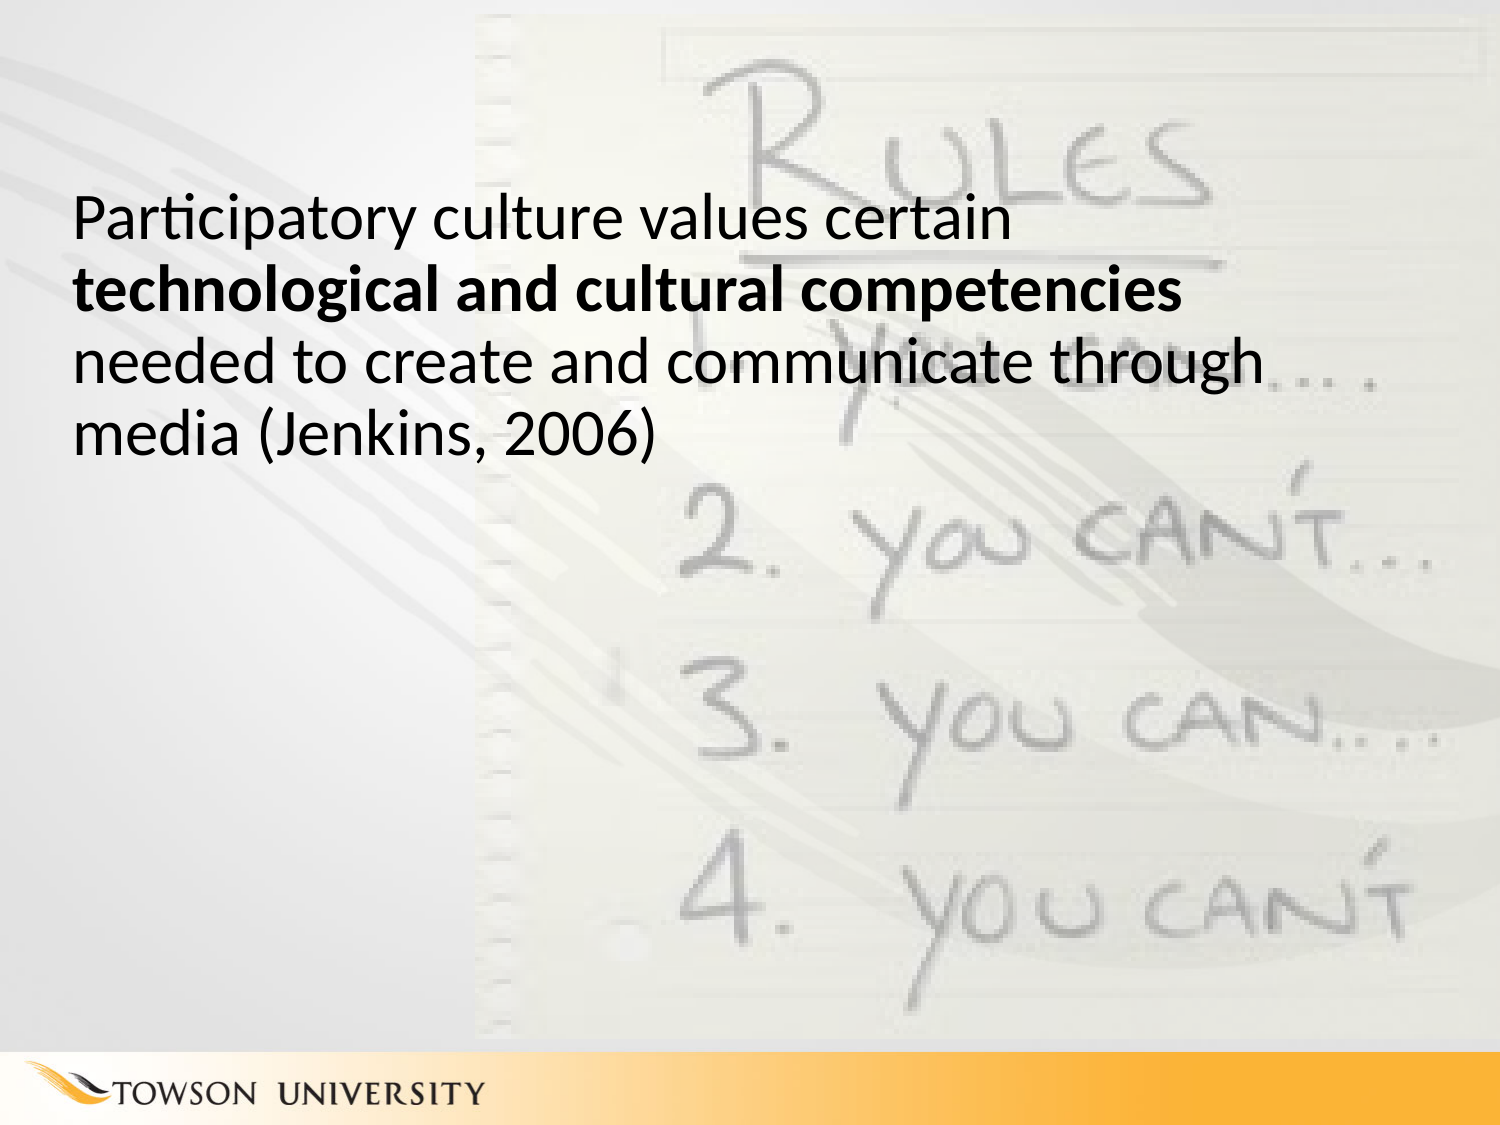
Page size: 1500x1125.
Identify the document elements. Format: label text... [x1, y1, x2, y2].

picture [0, 0, 1500, 1125]
list Participatory culture values certain technological and cultural competencies needed to create and communicate through media (Jenkins, 2006) [57, 101, 469, 908]
